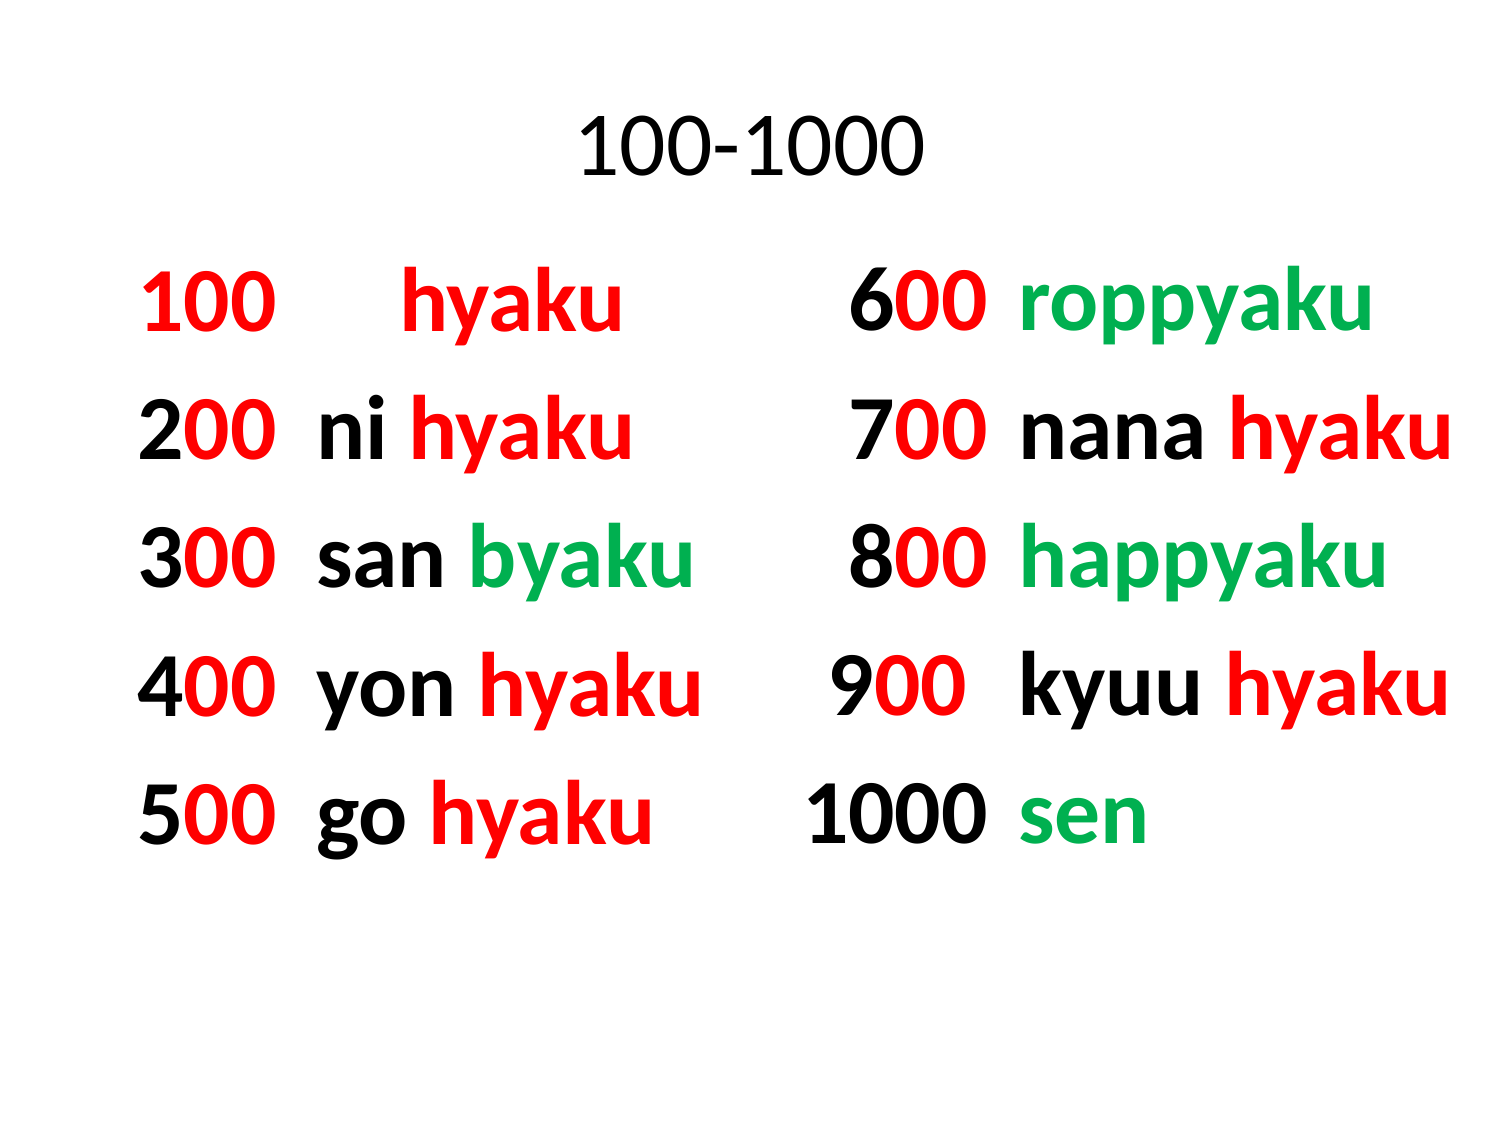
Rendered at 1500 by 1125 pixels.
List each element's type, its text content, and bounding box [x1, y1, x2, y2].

text_box roppyaku nana hyaku happyaku kyuu hyaku sen [1003, 231, 1500, 1052]
text_box hyaku ni hyaku san byaku yon hyaku go hyaku [301, 231, 774, 1052]
list 100 200 300 400 500 [122, 231, 301, 1052]
title 100-1000 [75, 45, 1425, 233]
list 600 700 800 900 1000 [774, 231, 1003, 1052]
